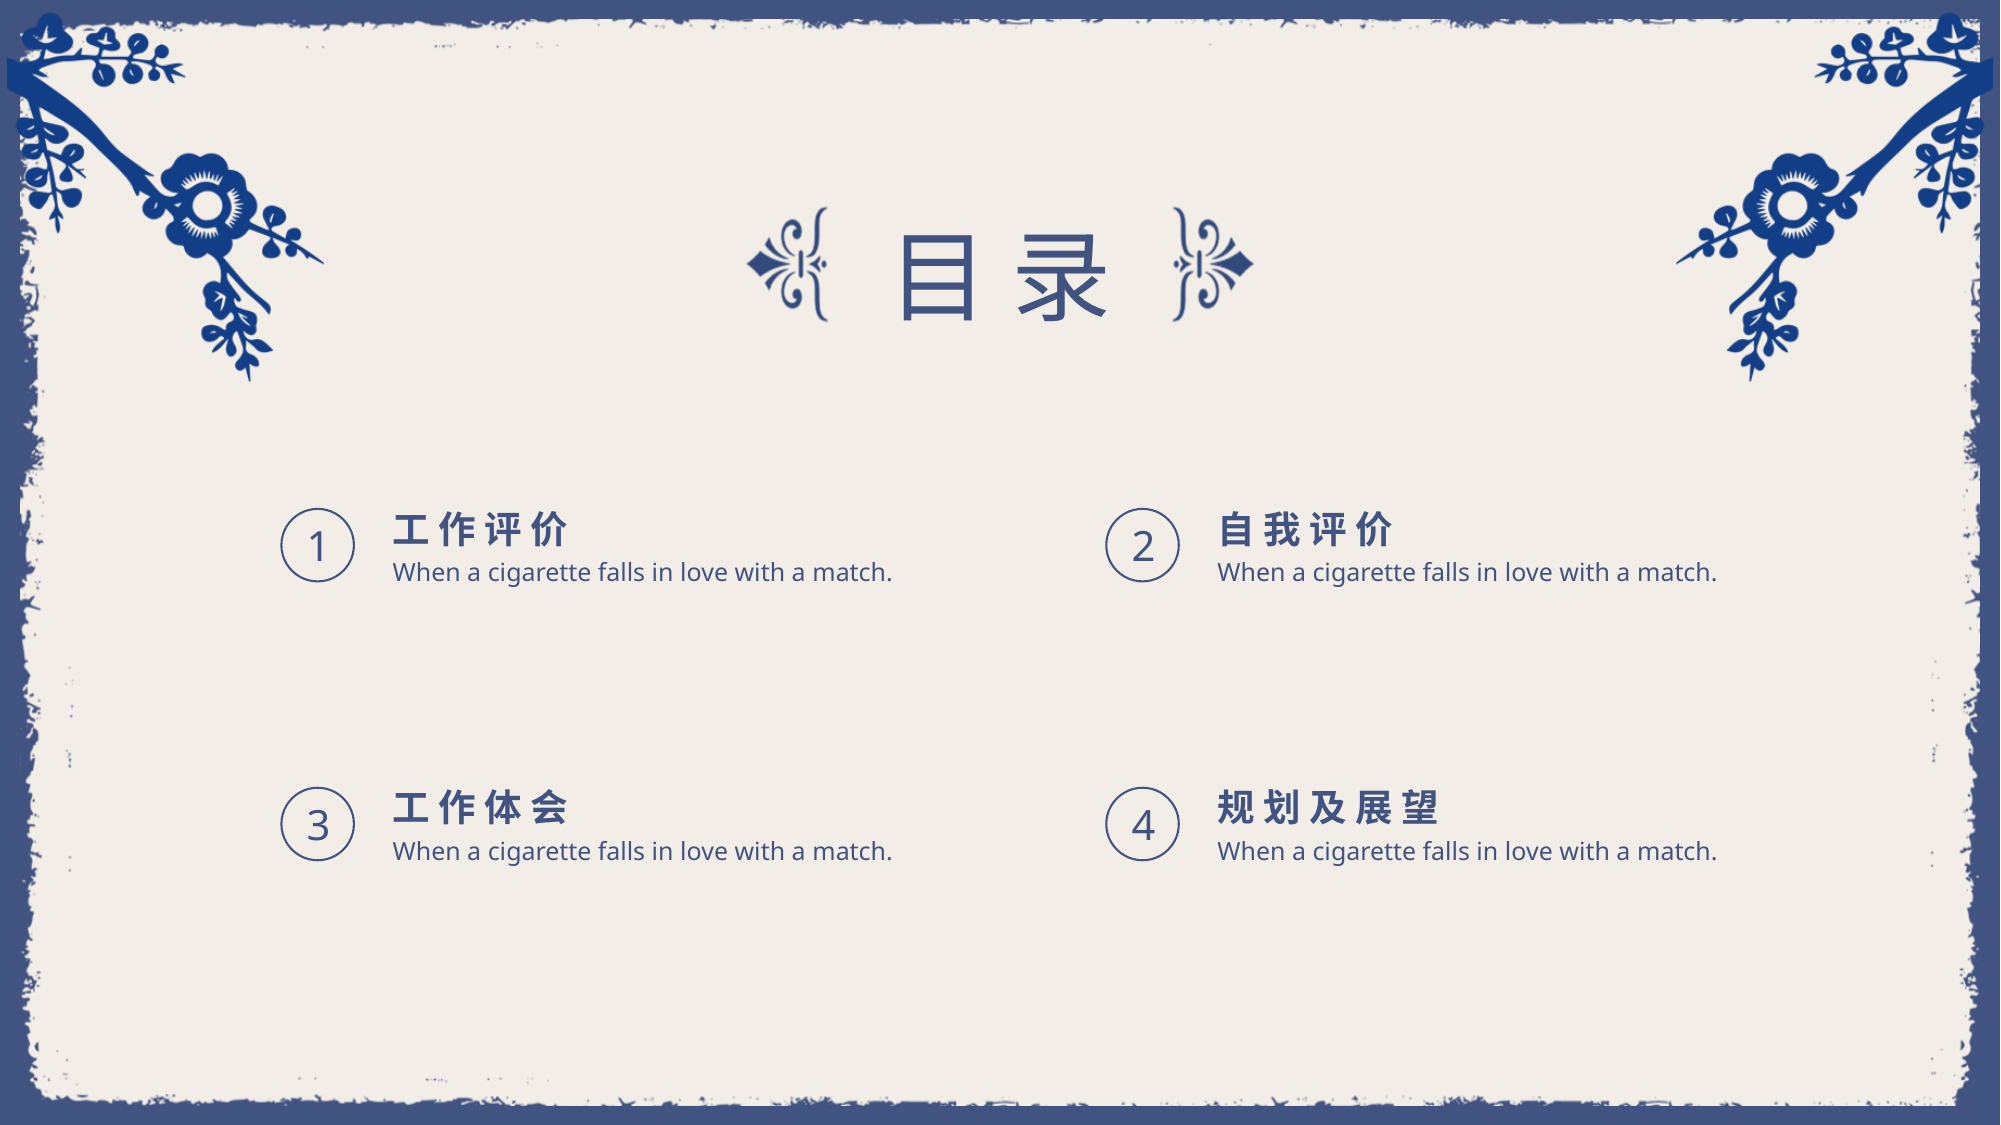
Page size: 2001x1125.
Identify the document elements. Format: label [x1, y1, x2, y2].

picture [1676, 6, 1993, 388]
picture [728, 223, 846, 306]
picture [1154, 223, 1271, 306]
picture [7, 6, 324, 388]
text_box [0, 6, 2000, 1119]
